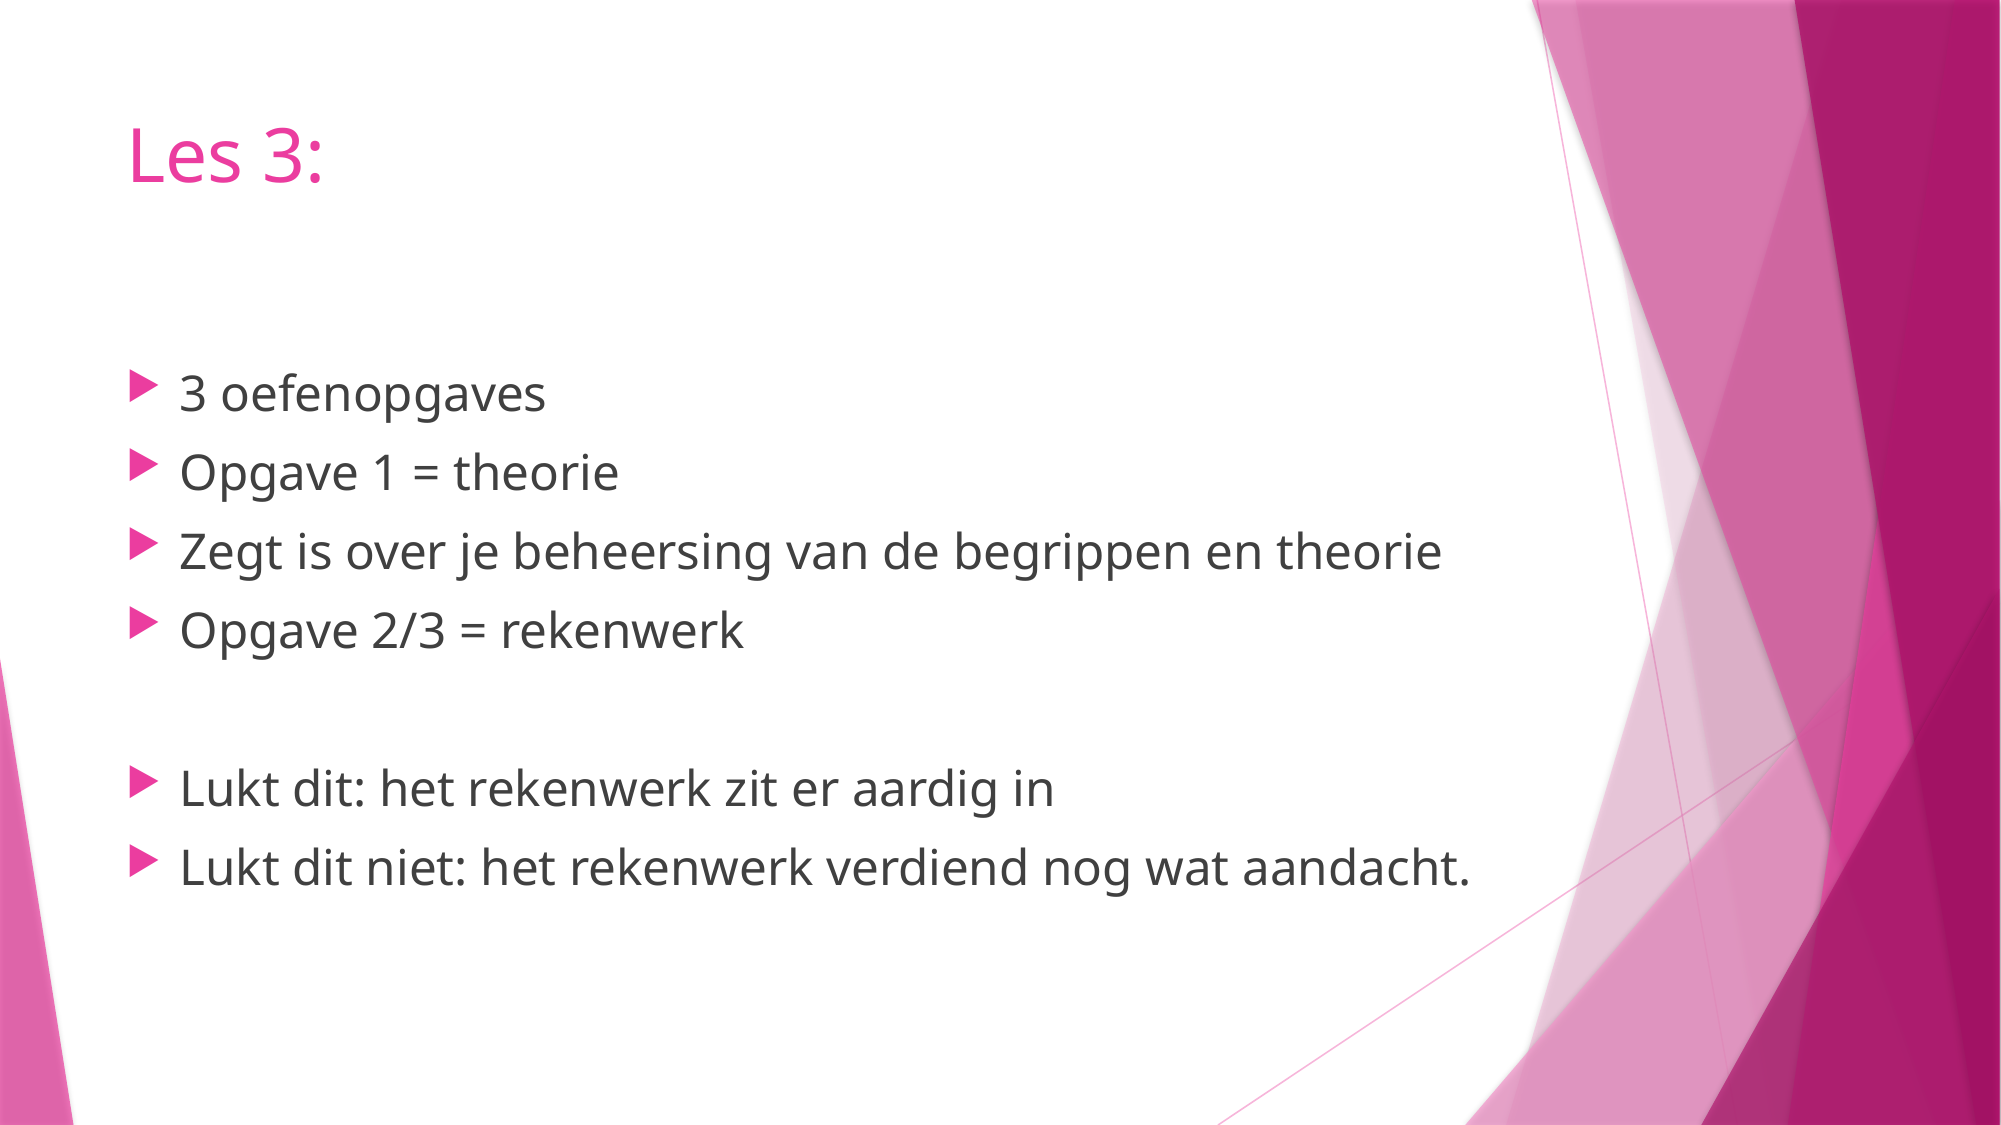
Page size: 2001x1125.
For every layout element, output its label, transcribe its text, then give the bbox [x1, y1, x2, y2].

title Les 3: [111, 99, 1522, 317]
list 3 oefenopgaves Opgave 1 = theorie Zegt is over je beheersing van de begrippen en theorie Opgave 2/3 = rekenwerk Lukt dit: het rekenwerk zit er aardig in Lukt dit niet: het rekenwerk verdiend nog wat aandacht. [111, 354, 1522, 992]
